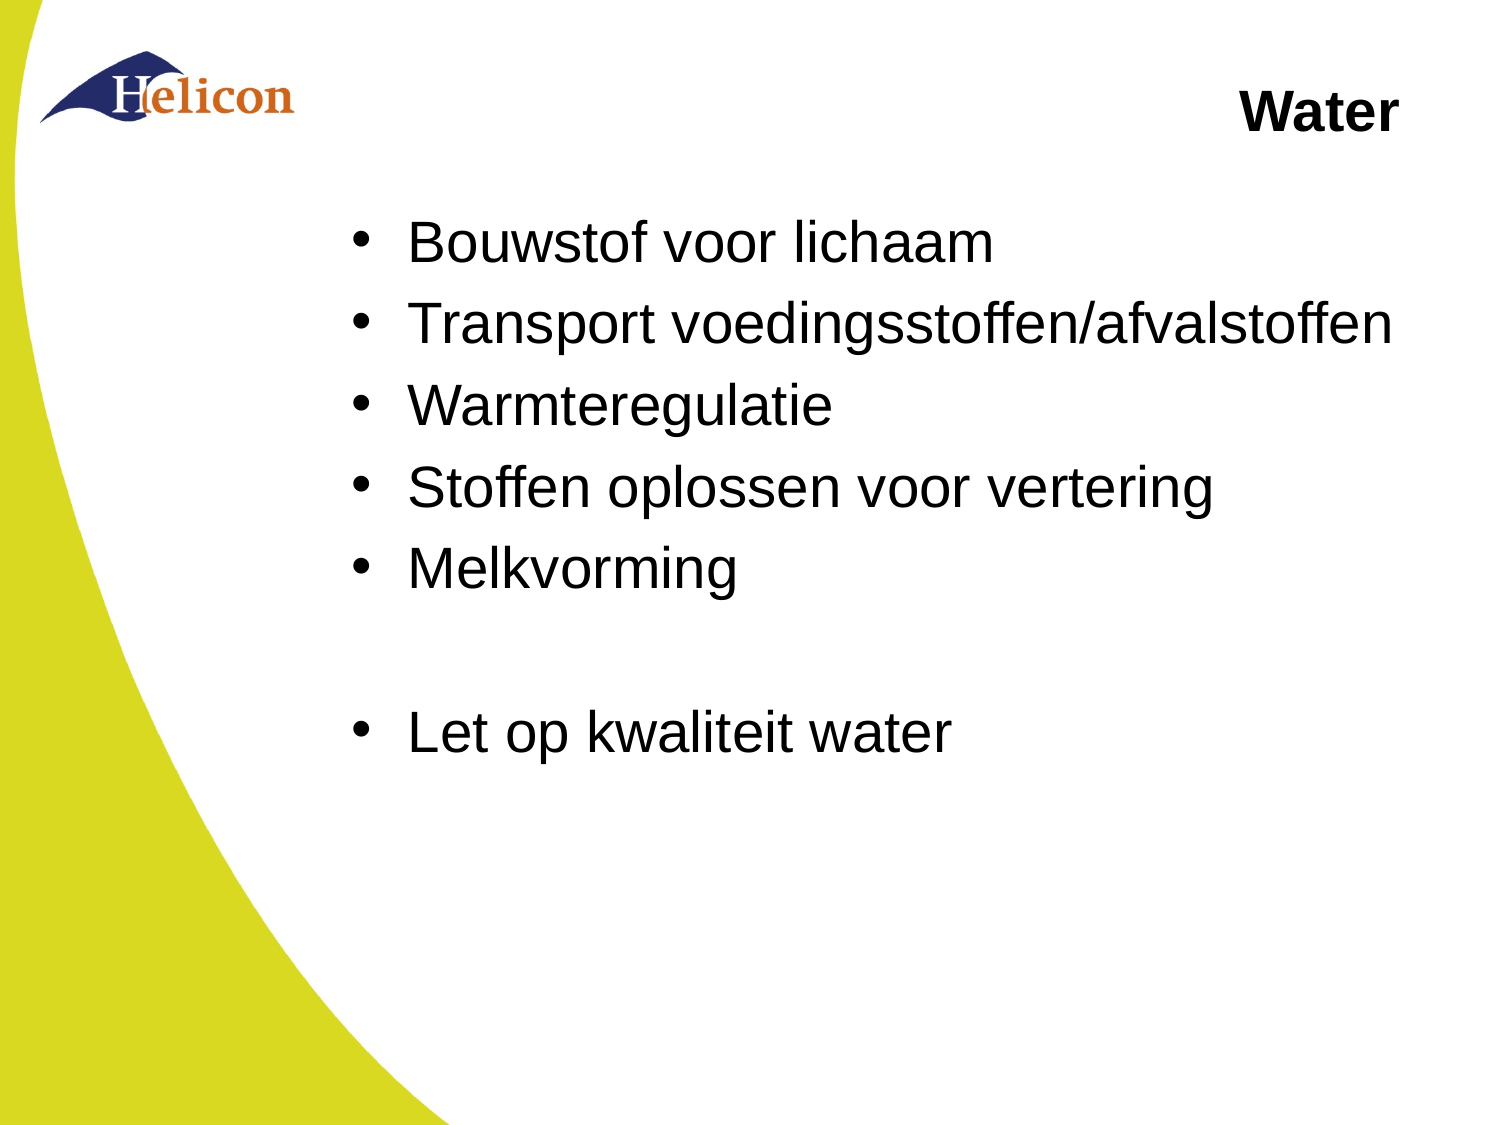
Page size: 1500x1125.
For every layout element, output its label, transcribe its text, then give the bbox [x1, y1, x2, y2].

list Bouwstof voor lichaam Transport voedingsstoffen/afvalstoffen Warmteregulatie Stoffen oplossen voor vertering Melkvorming Let op kwaliteit water [336, 196, 1425, 1005]
picture [0, 0, 1500, 1125]
title Water [324, 54, 1415, 161]
